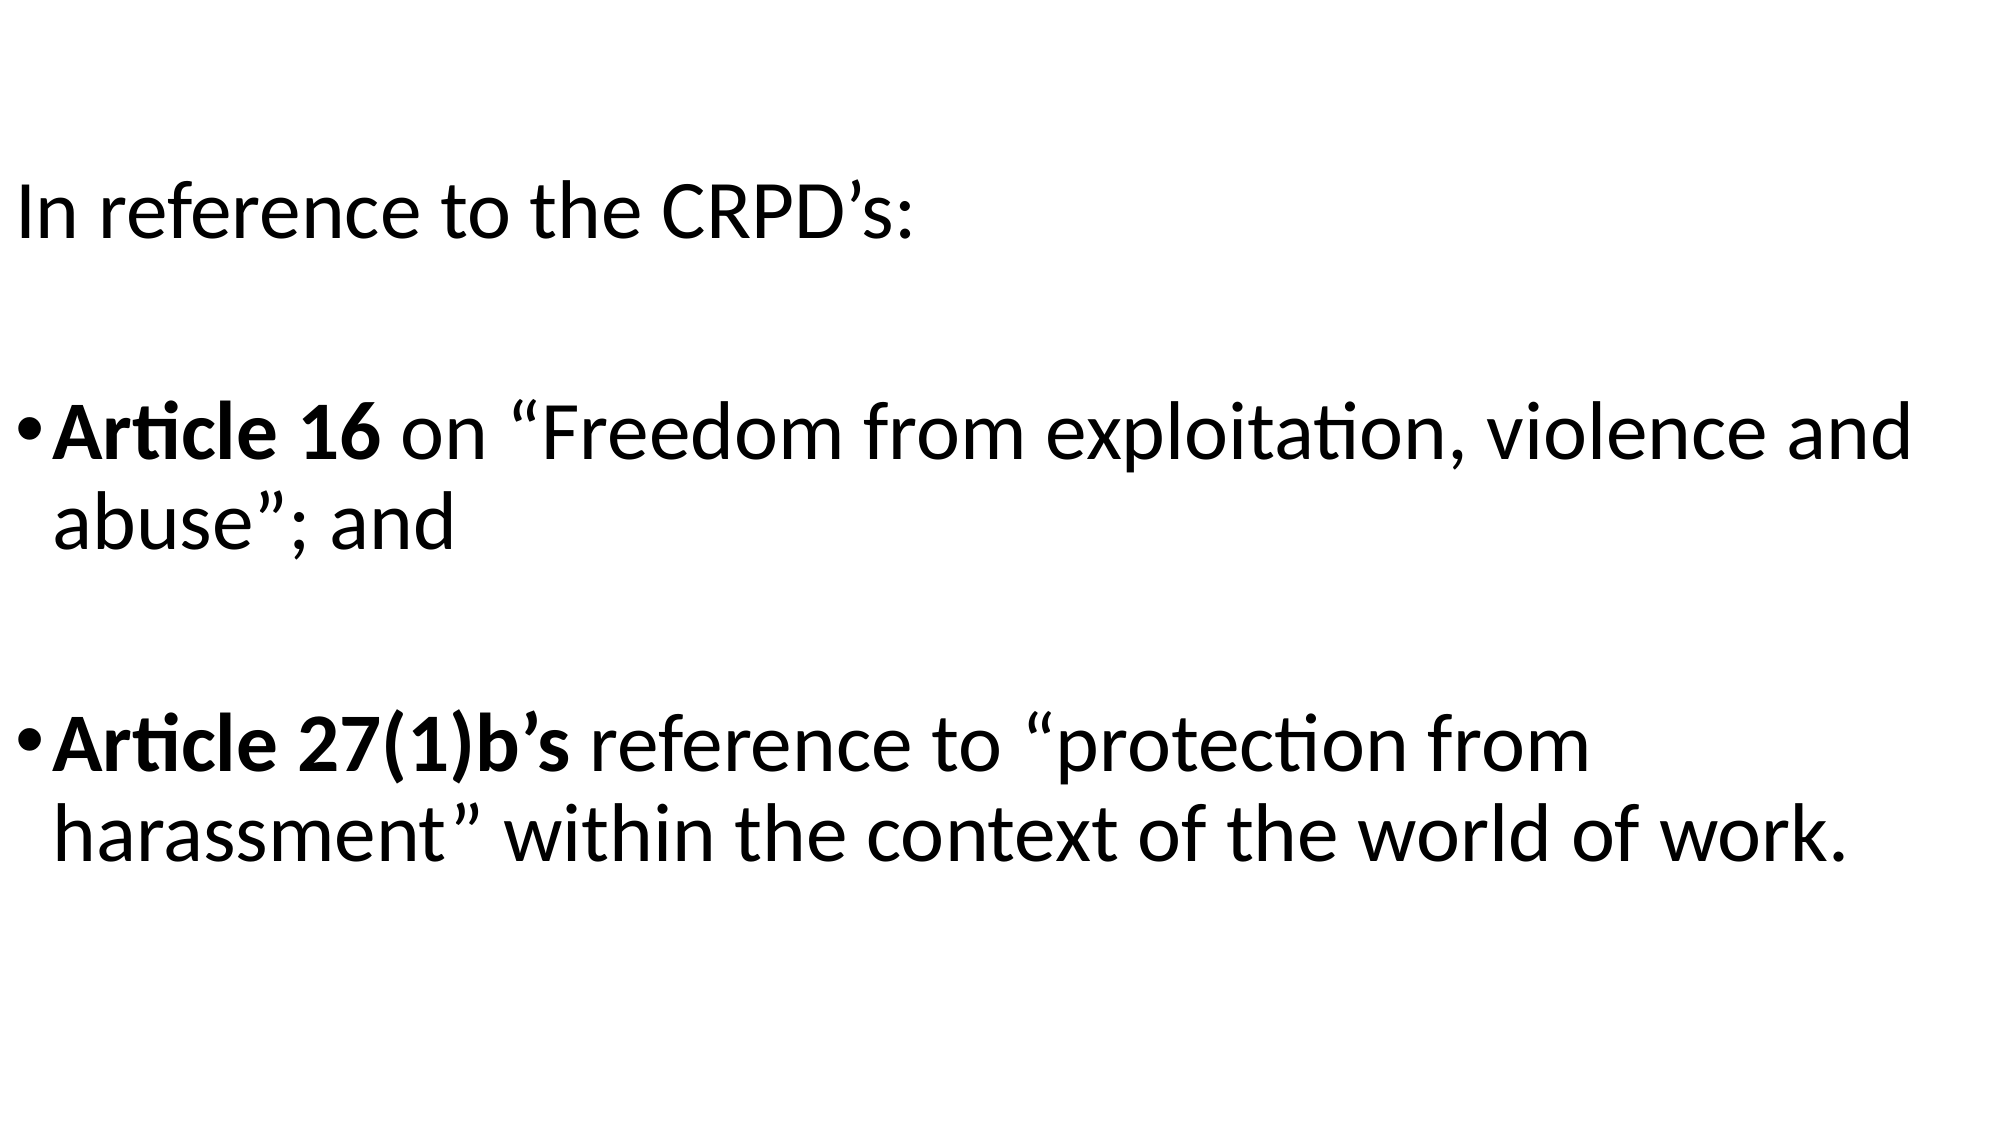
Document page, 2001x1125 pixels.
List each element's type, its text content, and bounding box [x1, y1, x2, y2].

list In reference to the CRPD’s: Article 16 on “Freedom from exploitation, violence and abuse”; and Article 27(1)b’s reference to “protection from harassment” within the context of the world of work. [0, 38, 1971, 1084]
